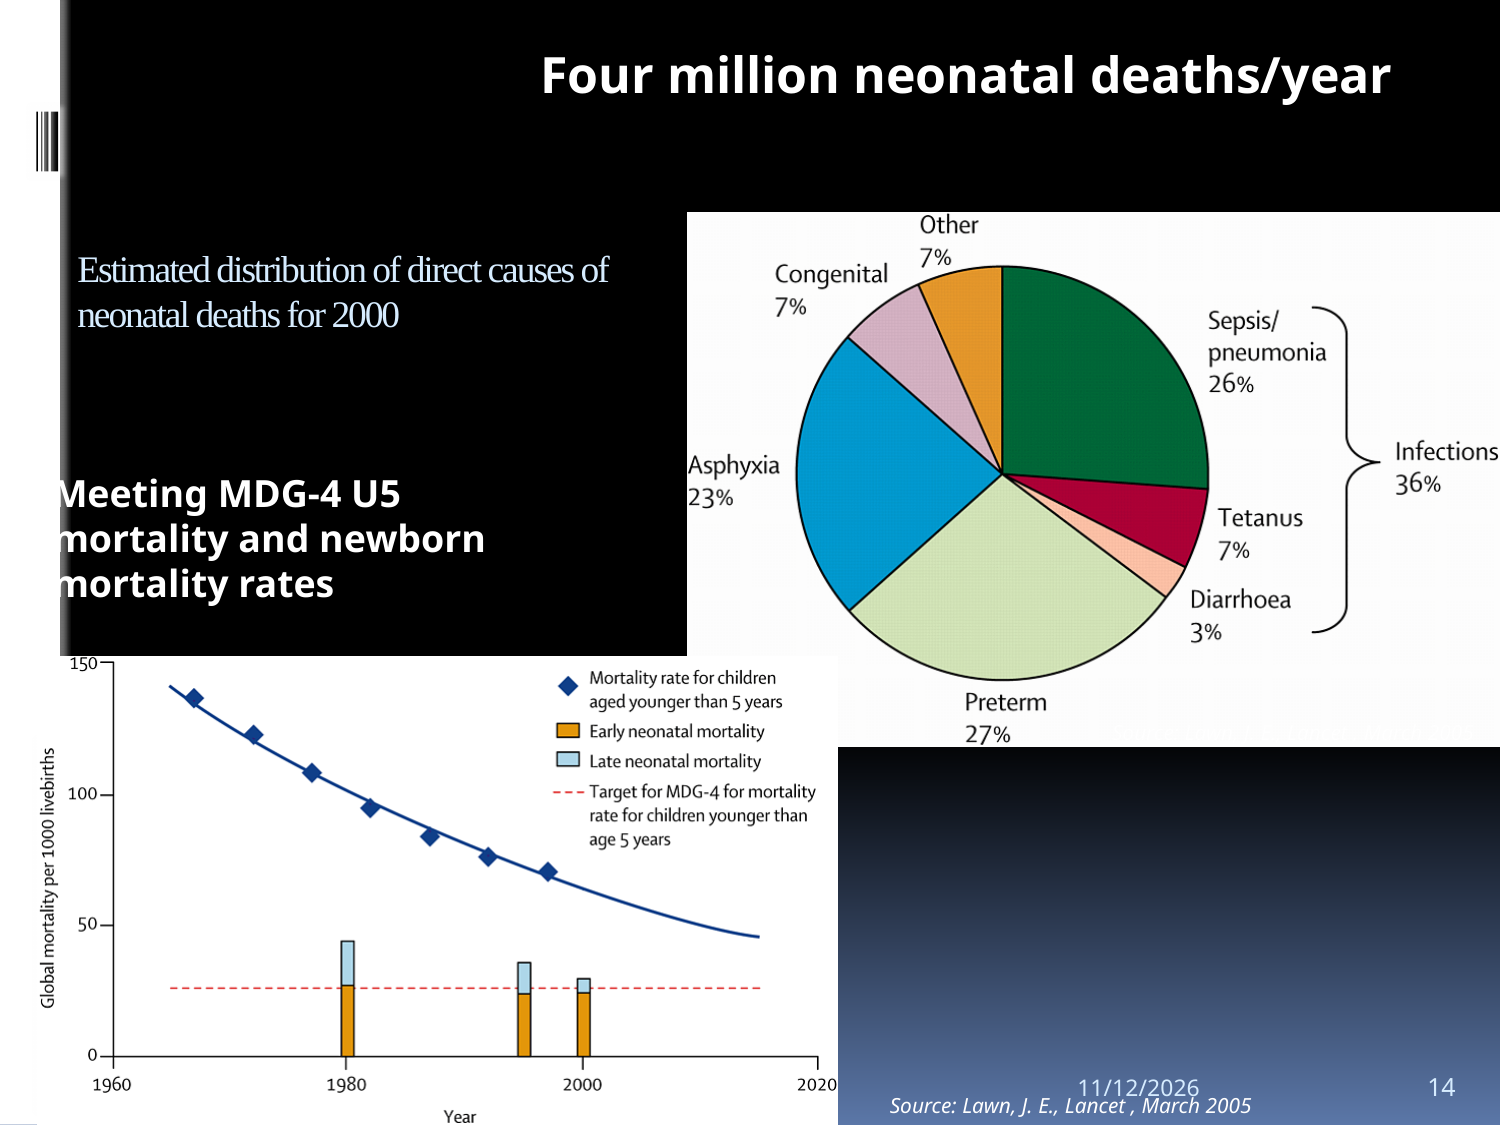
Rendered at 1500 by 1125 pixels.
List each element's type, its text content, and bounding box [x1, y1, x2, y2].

text_box Four million neonatal deaths/year [525, 36, 1408, 112]
picture [37, 656, 838, 1125]
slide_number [1062, 1052, 1412, 1113]
text_box Source: Lawn, J. E., Lancet , March 2005 [875, 1084, 1278, 1125]
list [686, 211, 1500, 747]
slide_number 14 [1412, 1052, 1488, 1113]
title Estimated distribution of direct causes of neonatal deaths for 2000 [62, 237, 678, 375]
text_box Meeting MDG-4 U5 mortality and newborn mortality rates [37, 462, 588, 613]
